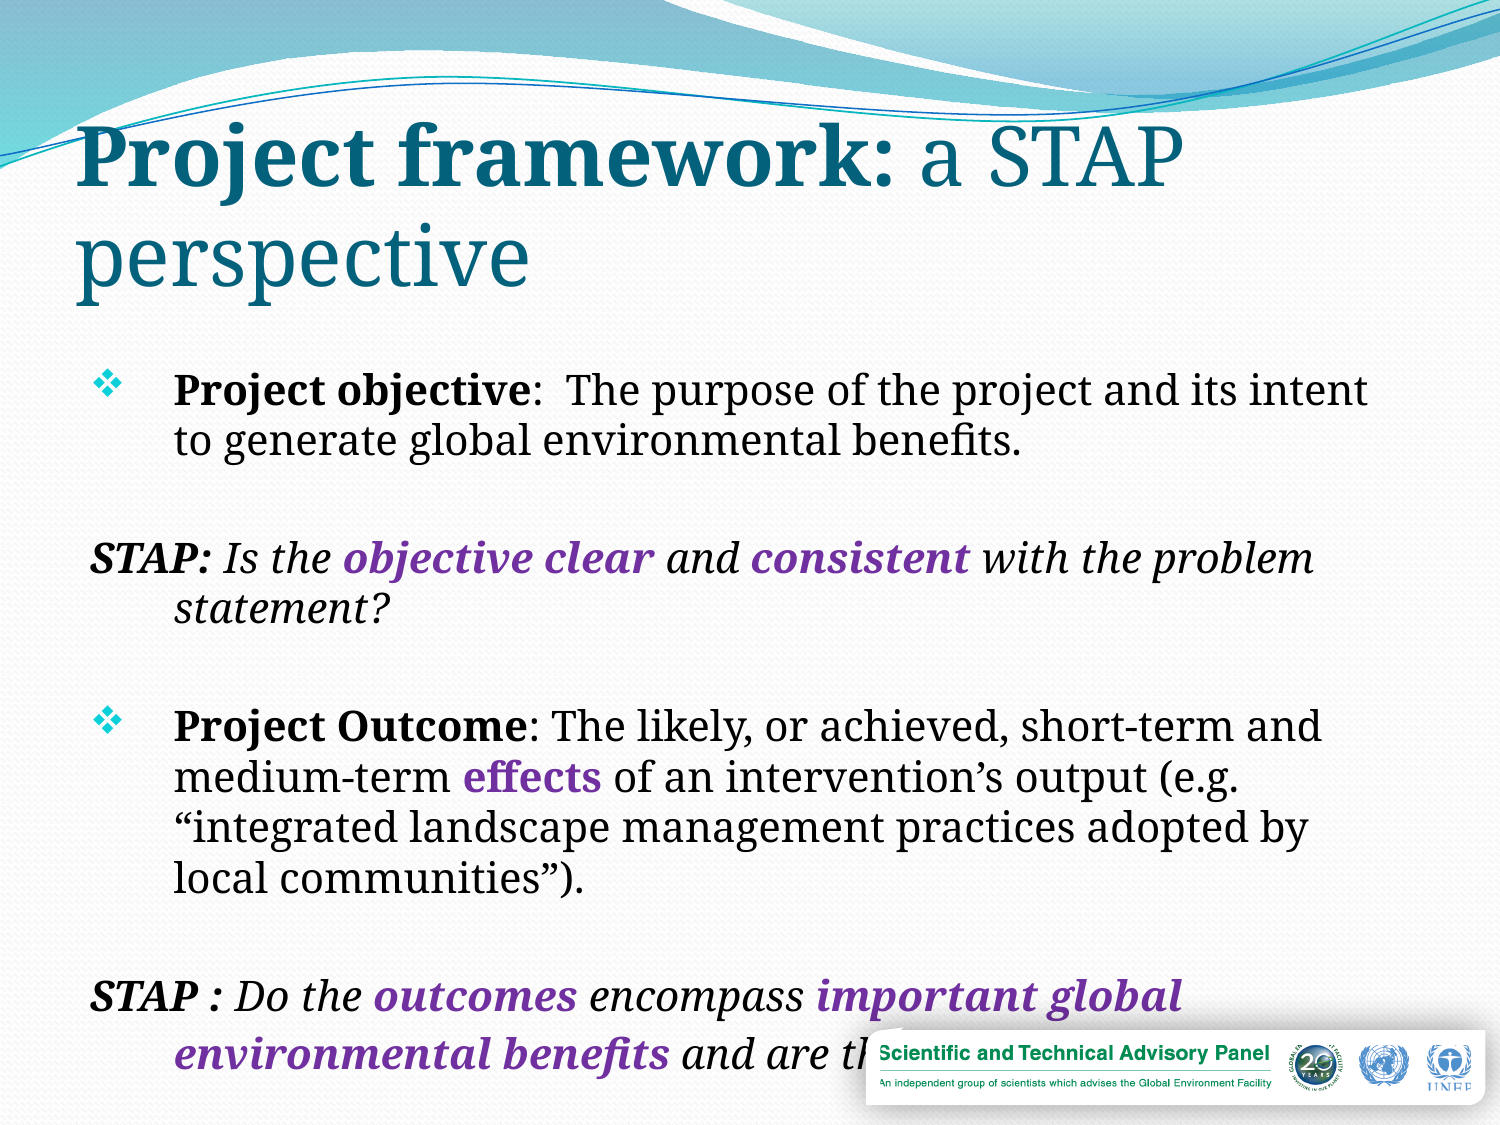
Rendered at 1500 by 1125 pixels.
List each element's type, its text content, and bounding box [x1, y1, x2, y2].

title Project framework: a STAP perspective [75, 115, 1479, 303]
list Project objective: The purpose of the project and its intent to generate global environmental benefits. STAP: Is the objective clear and consistent with the problem statement? Project Outcome: The likely, or achieved, short-term and medium-term effects of an intervention’s output (e.g. “integrated landscape management practices adopted by local communities”). STAP : Do the outcomes encompass important global environmental benefits and are they likely to be generated? [75, 287, 1425, 1088]
picture [872, 1037, 1479, 1099]
